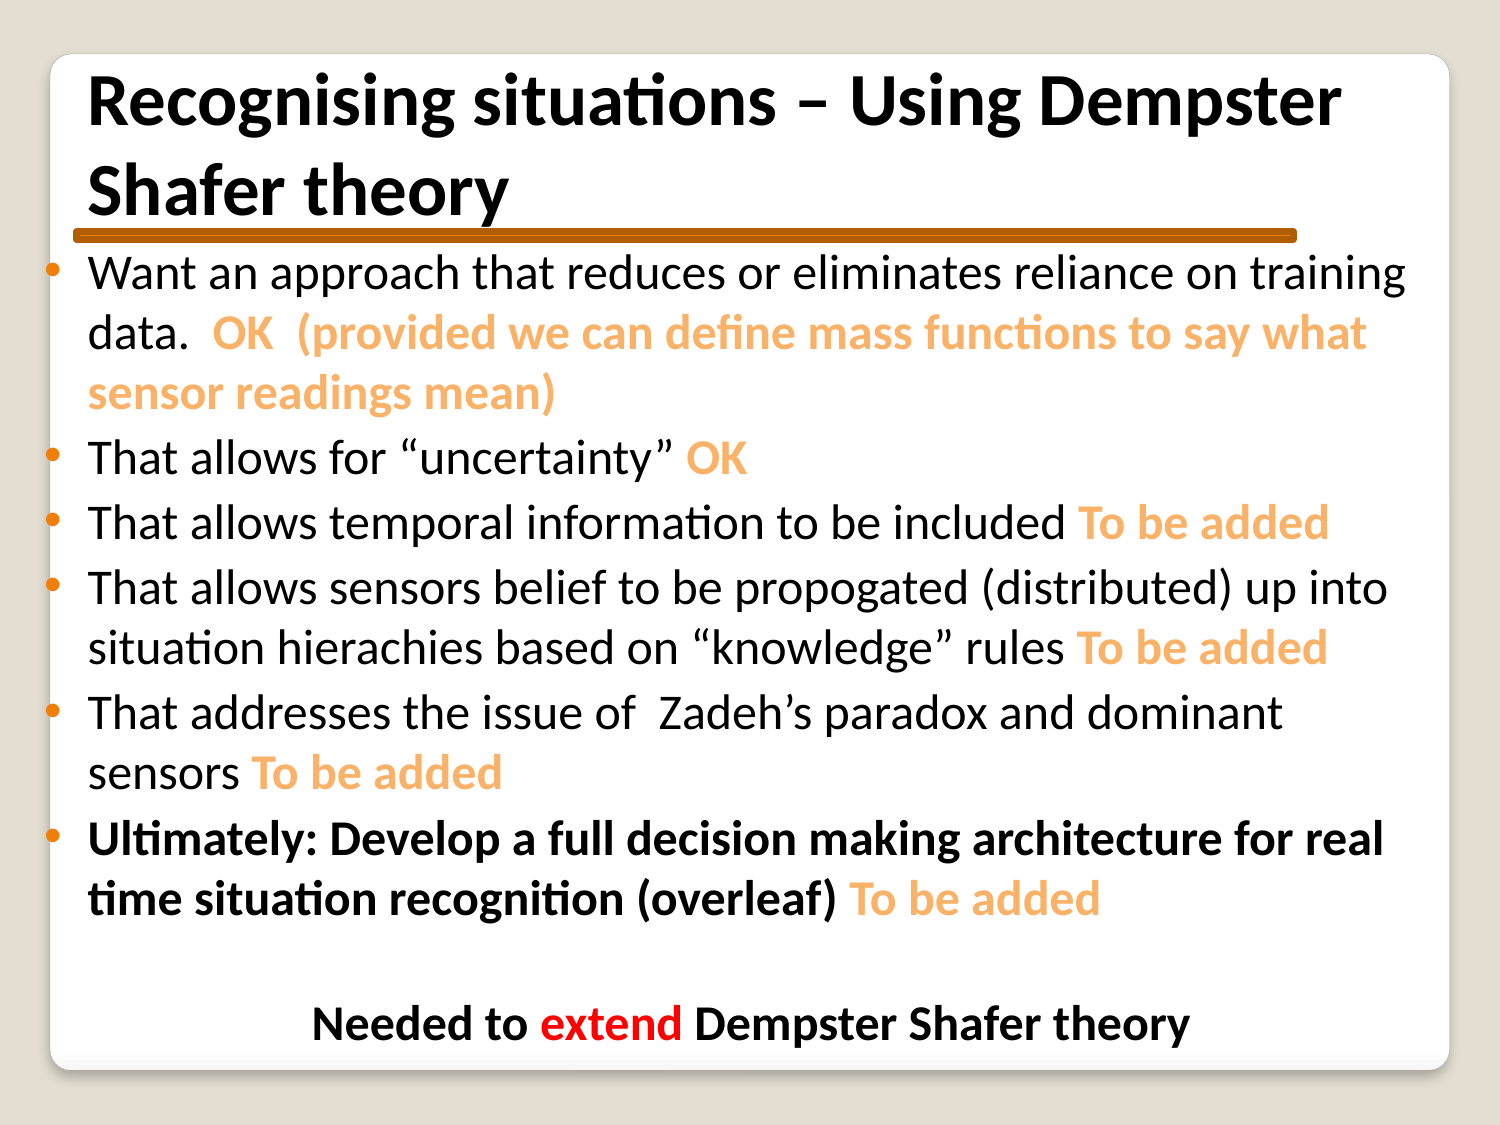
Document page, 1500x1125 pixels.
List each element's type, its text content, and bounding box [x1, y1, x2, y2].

text_box [73, 228, 1297, 243]
text_box Want an approach that reduces or eliminates reliance on training data. OK (provided we can define mass functions to say what sensor readings mean) That allows for “uncertainty” OK That allows temporal information to be included To be added That allows sensors belief to be propogated (distributed) up into situation hierachies based on “knowledge” rules To be added That addresses the issue of Zadeh’s paradox and dominant sensors To be added Ultimately: Develop a full decision making architecture for real time situation recognition (overleaf) To be added Needed to extend Dempster Shafer theory [29, 231, 1441, 716]
text_box Recognising situations – Using Dempster Shafer theory [72, 42, 1444, 238]
